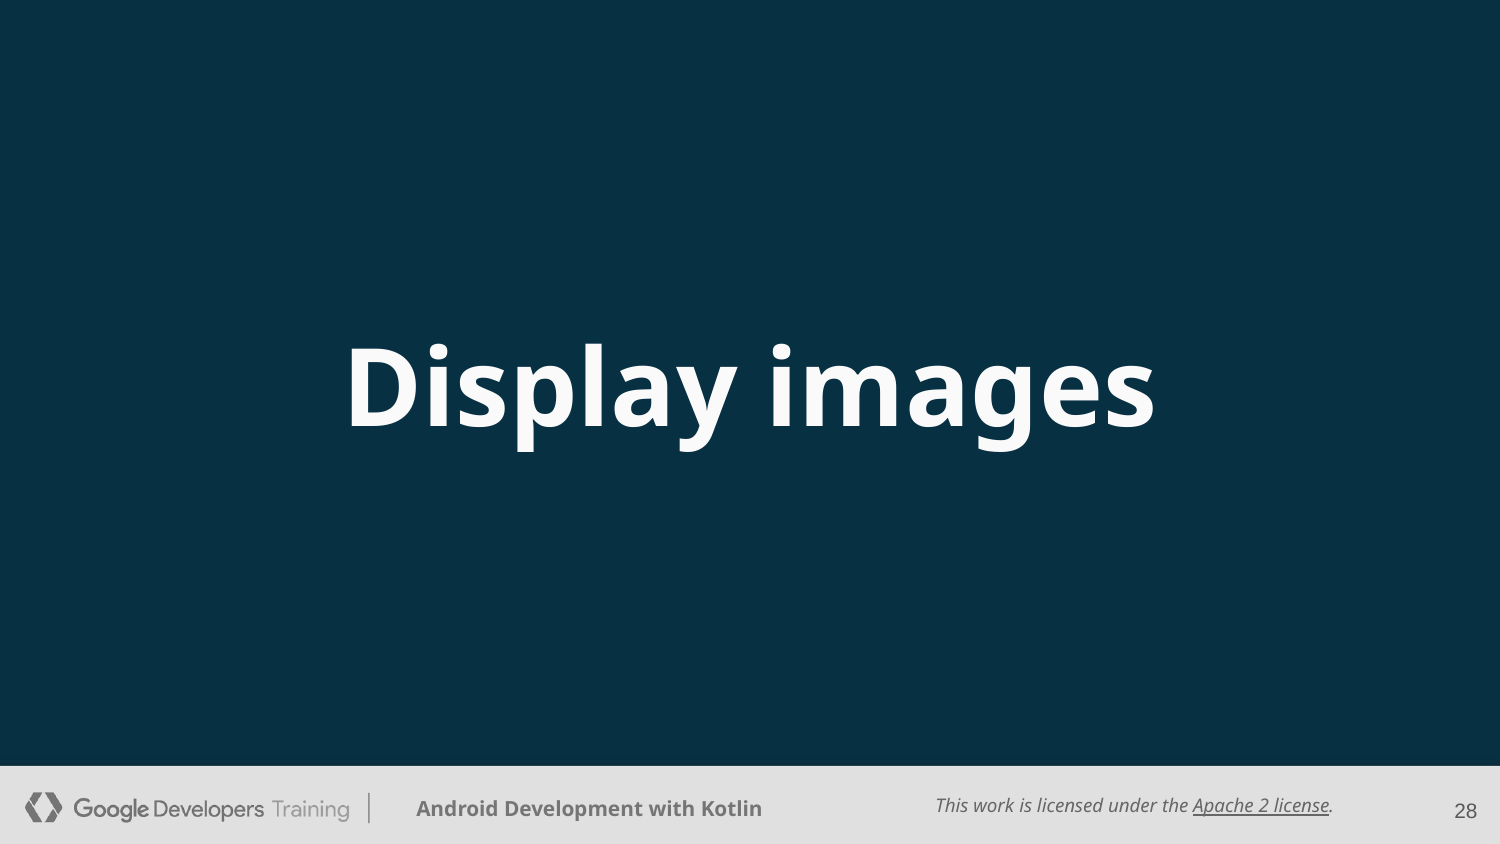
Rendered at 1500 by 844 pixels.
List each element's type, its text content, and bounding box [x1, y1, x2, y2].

picture [0, 0, 1500, 844]
text_box Display images [51, 0, 1449, 766]
slide_number ‹#› [1402, 777, 1493, 842]
